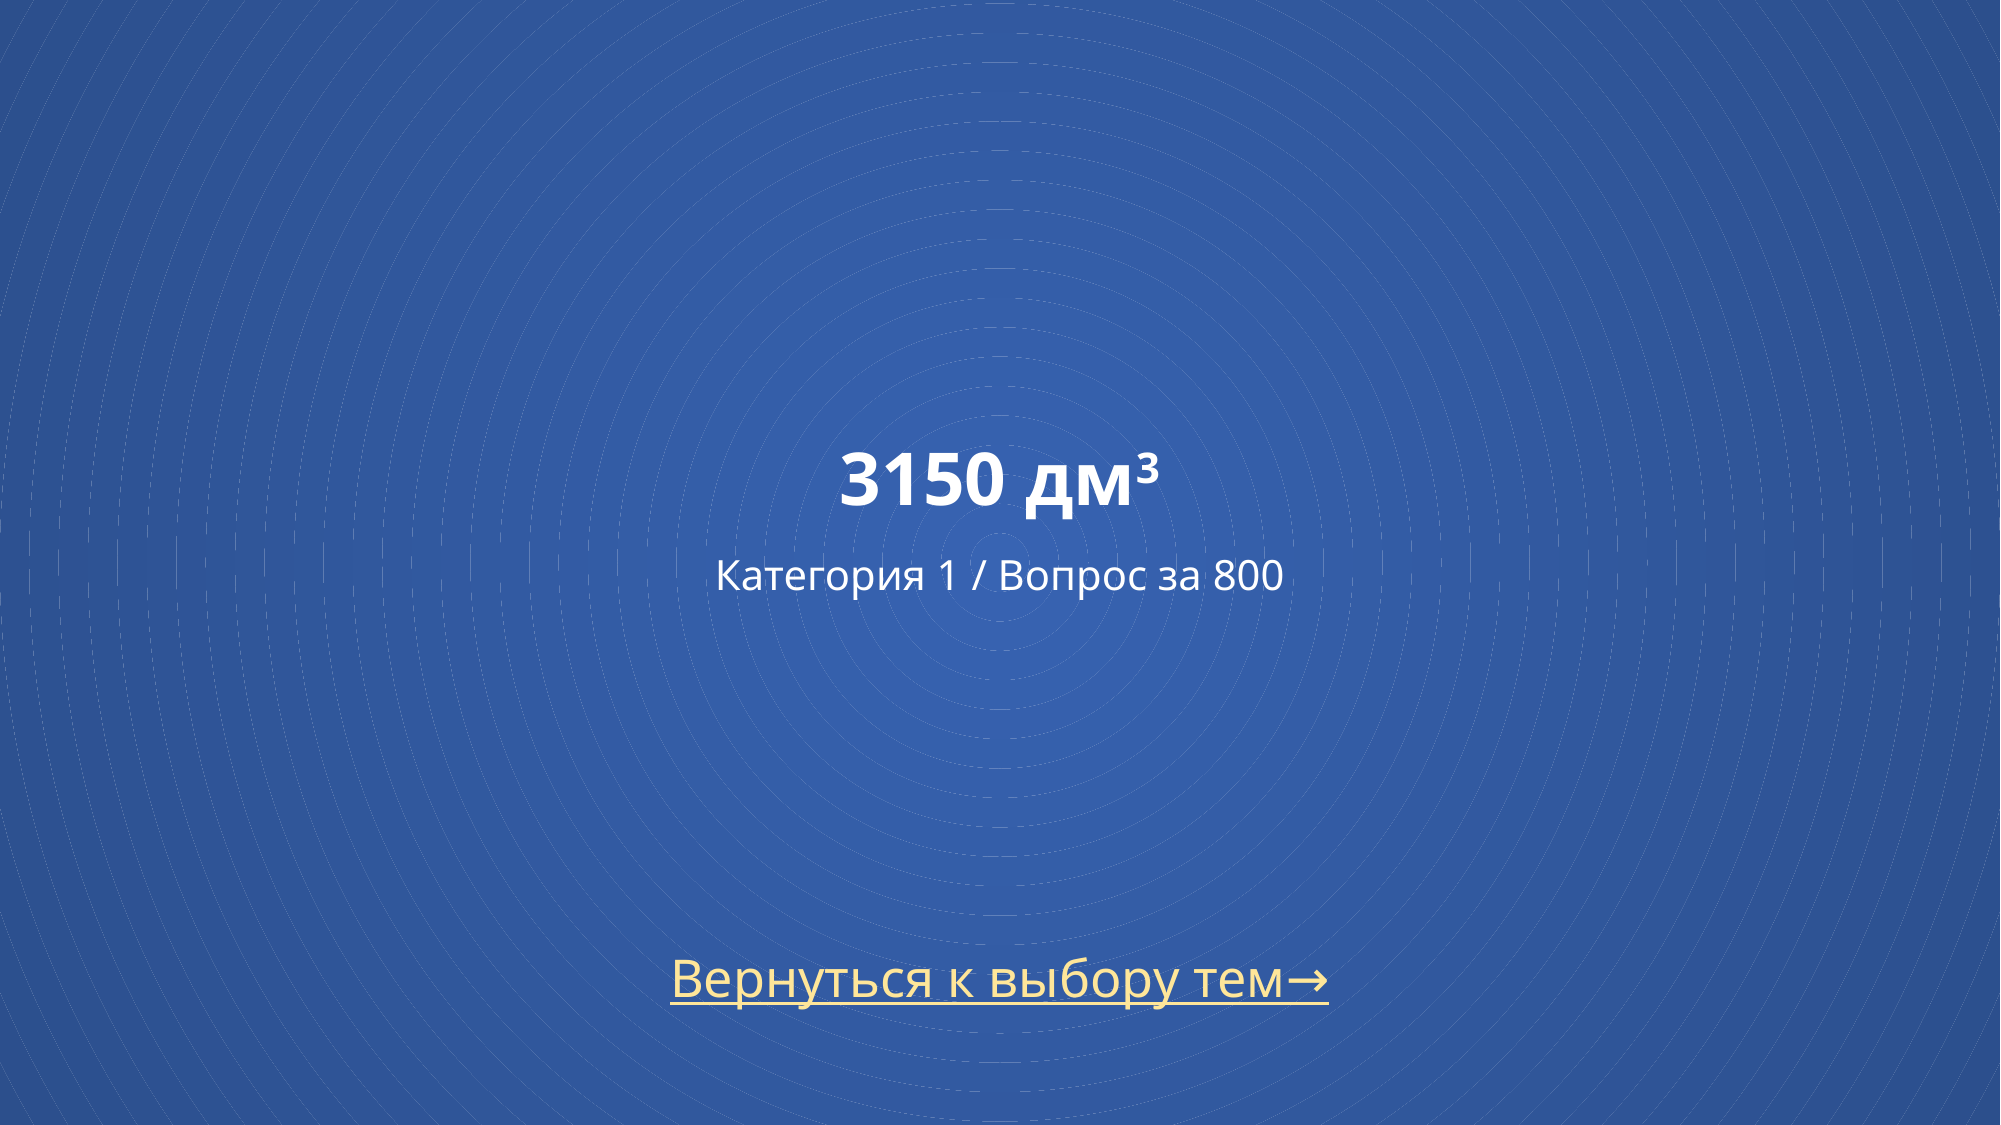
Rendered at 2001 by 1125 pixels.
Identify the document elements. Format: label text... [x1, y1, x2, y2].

text_box Вернуться к выбору тем→ [655, 938, 1345, 1016]
title 3150 дм3 Категория 1 / Вопрос за 800 [117, 396, 1883, 646]
